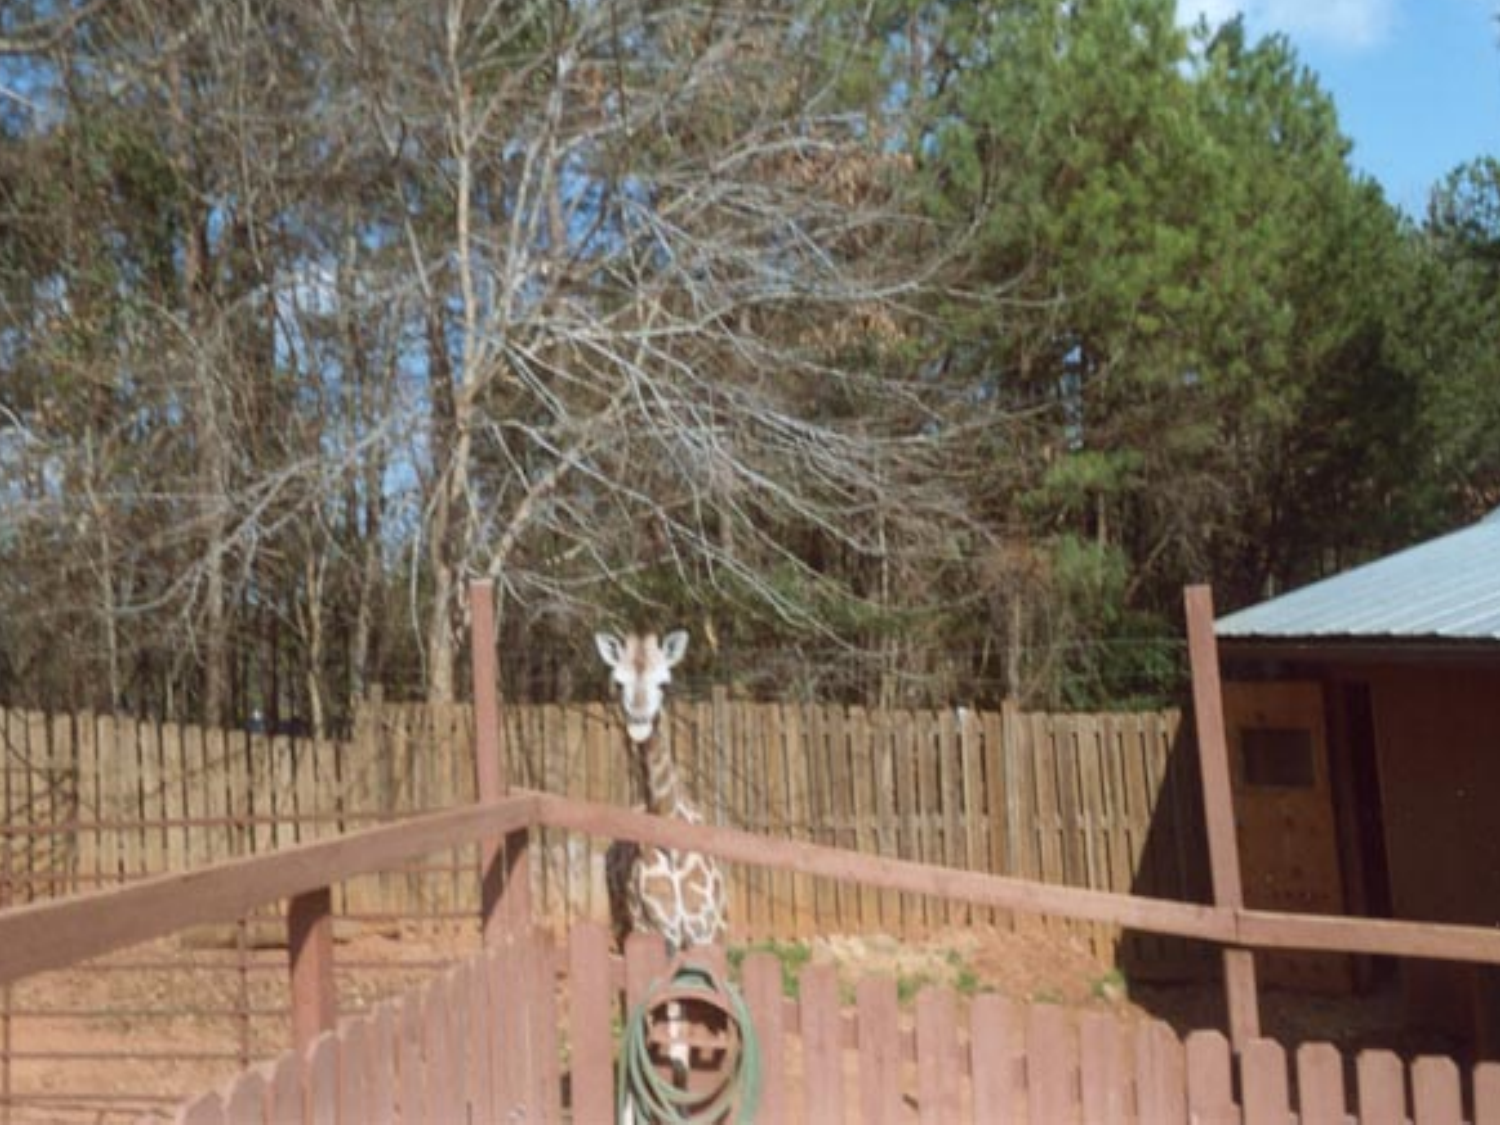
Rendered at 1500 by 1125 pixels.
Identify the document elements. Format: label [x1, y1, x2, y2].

list [0, 0, 1500, 1125]
